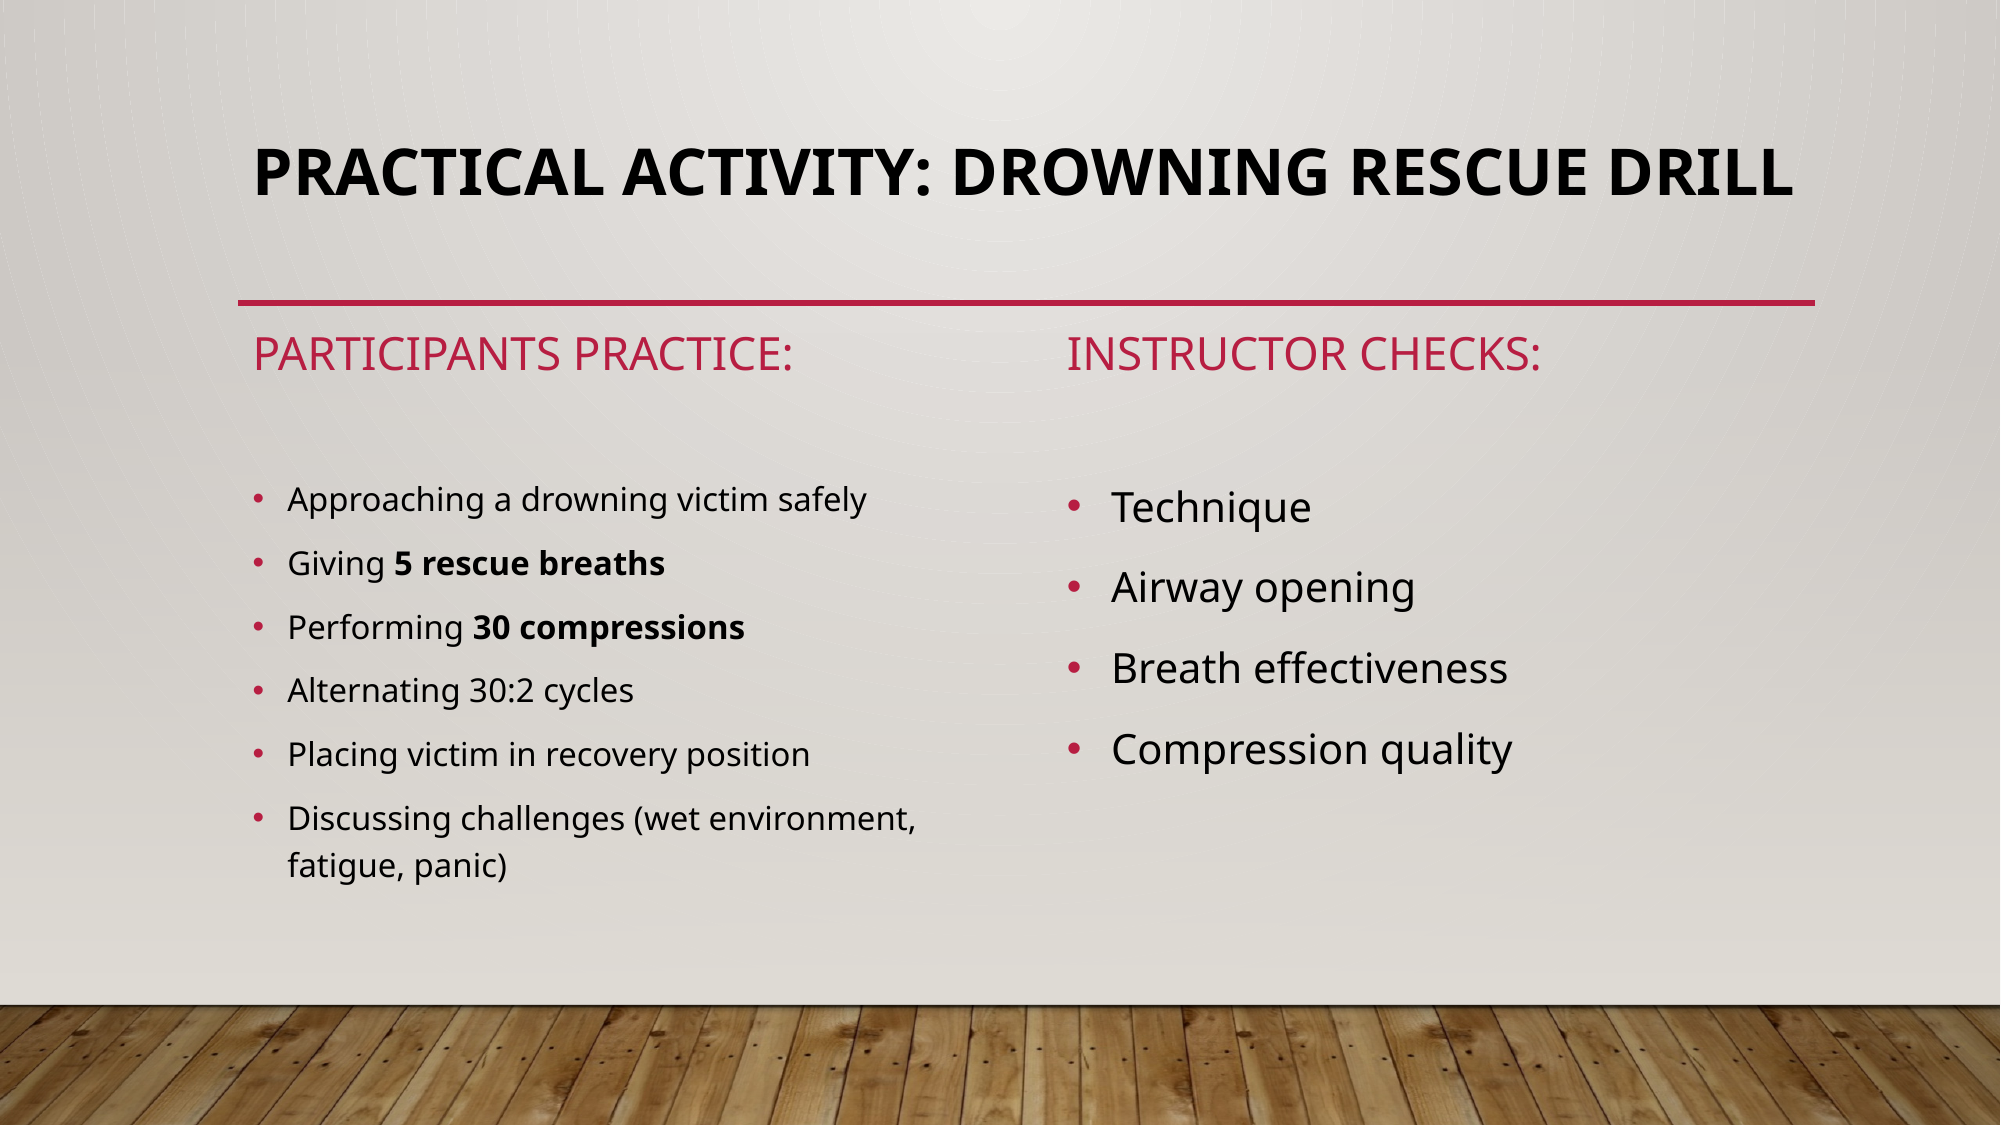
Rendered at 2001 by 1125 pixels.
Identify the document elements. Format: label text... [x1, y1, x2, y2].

list Approaching a drowning victim safely Giving 5 rescue breaths Performing 30 compressions Alternating 30:2 cycles Placing victim in recovery position Discussing challenges (wet environment, fatigue, panic) [237, 463, 1000, 898]
title Practical Activity: Drowning Rescue Drill [237, 131, 1814, 306]
list Instructor checks: [1051, 331, 1814, 462]
picture [0, 1005, 2000, 1125]
list Participants practice: [237, 331, 1000, 463]
list Technique Airway opening Breath effectiveness Compression quality [1051, 462, 1814, 896]
